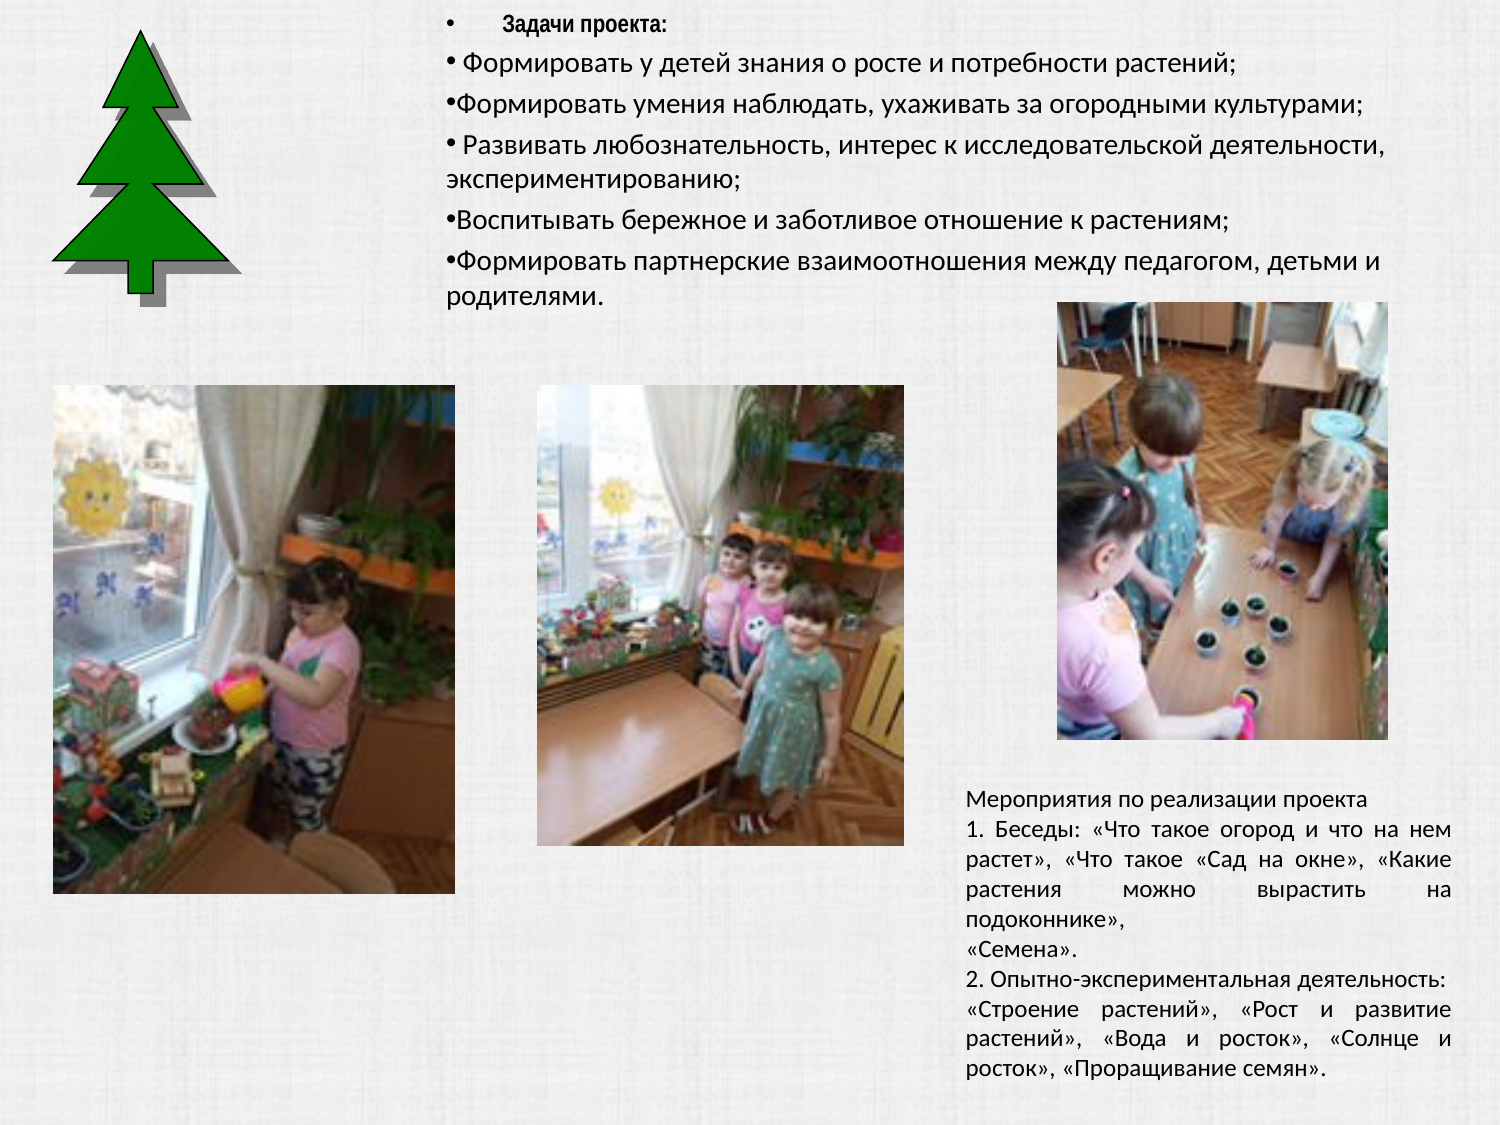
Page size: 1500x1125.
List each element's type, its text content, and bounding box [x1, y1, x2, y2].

picture [1056, 302, 1389, 740]
list Задачи проекта: Формировать у детей знания о росте и потребности растений; Формировать умения наблюдать, ухаживать за огородными культурами; Развивать любознательность, интерес к исследовательской деятельности, экспериментированию; Воспитывать бережное и заботливое отношение к растениям; Формировать партнерские взаимоотношения между педагогом, детьми и родителями. [431, 0, 1459, 268]
text_box [53, 30, 229, 294]
text_box Мероприятия по реализации проекта 1. Беседы: «Что такое огород и что на нем растет», «Что такое «Сад на окне», «Какие растения можно вырастить на подоконнике», «Семена». 2. Опытно-экспериментальная деятельность: «Строение растений», «Рост и развитие растений», «Вода и росток», «Солнце и росток», «Проращивание семян». [950, 775, 1467, 1090]
picture [537, 385, 904, 847]
picture [52, 385, 455, 894]
